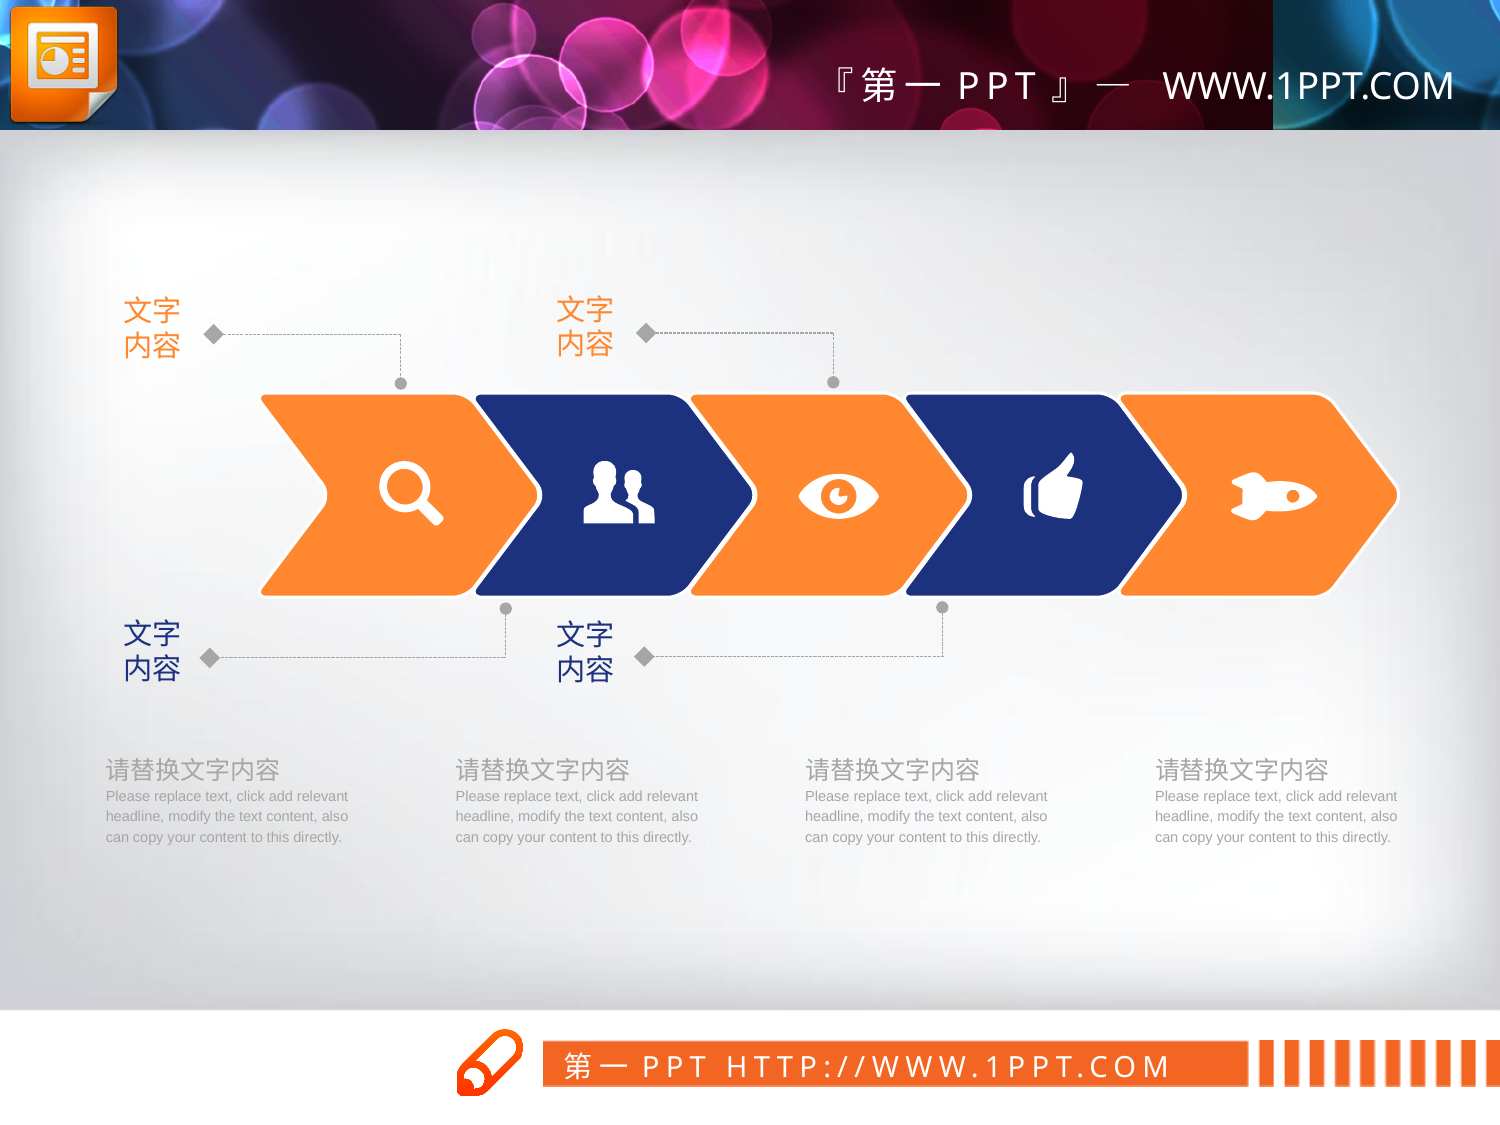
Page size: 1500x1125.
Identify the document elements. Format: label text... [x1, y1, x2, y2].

text_box 请替换文字内容 [105, 748, 302, 782]
picture [543, 1040, 1500, 1087]
text_box 文字内容 [547, 290, 624, 361]
text_box Please replace text, click add relevant headline, modify the text content, also can copy your content to this directly. [805, 782, 1048, 846]
text_box Please replace text, click add relevant headline, modify the text content, also can copy your content to this directly. [1155, 782, 1398, 846]
text_box Please replace text, click add relevant headline, modify the text content, also can copy your content to this directly. [105, 782, 349, 846]
picture [0, 0, 1500, 1012]
text_box 文字内容 [547, 616, 624, 687]
text_box 文字内容 [114, 615, 191, 686]
text_box 文字内容 [114, 292, 191, 363]
text_box 请替换文字内容 [1154, 748, 1352, 785]
text_box Please replace text, click add relevant headline, modify the text content, also can copy your content to this directly. [455, 782, 699, 846]
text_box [256, 392, 1400, 598]
text_box 请替换文字内容 [805, 748, 1002, 782]
text_box 请替换文字内容 [455, 748, 652, 782]
